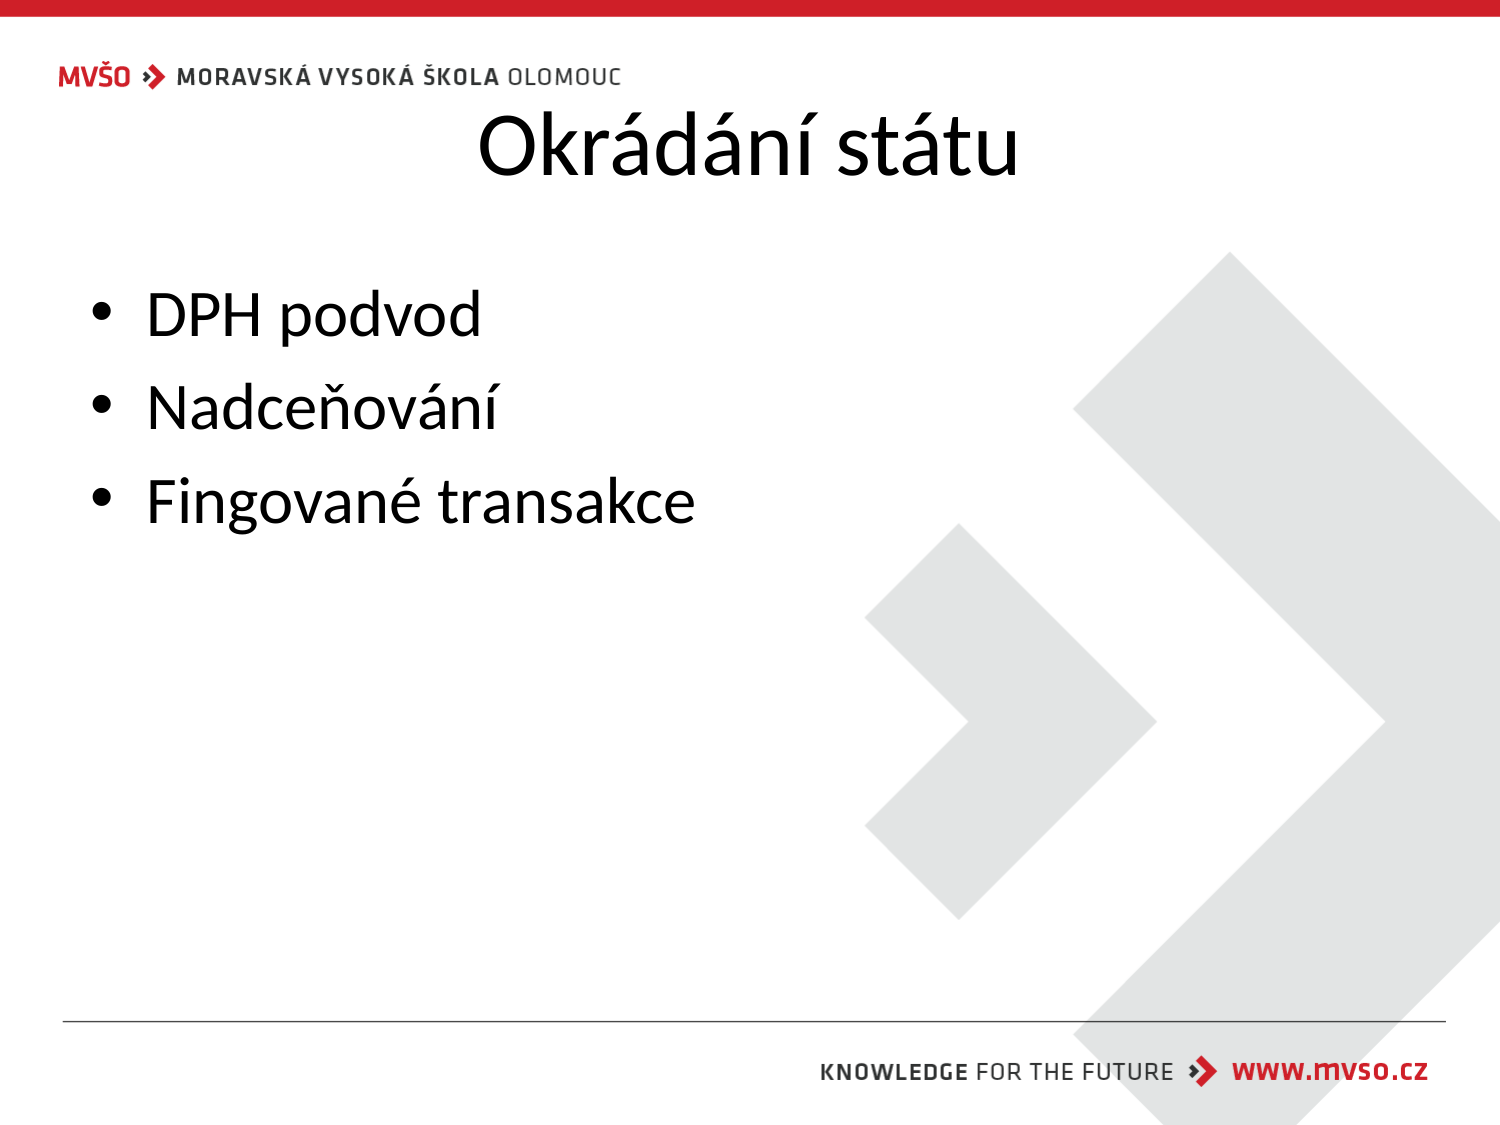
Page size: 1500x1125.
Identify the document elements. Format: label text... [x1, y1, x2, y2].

list DPH podvod Nadceňování Fingované transakce [75, 262, 1425, 1005]
title Okrádání státu [75, 45, 1425, 233]
picture [0, 0, 1500, 1125]
